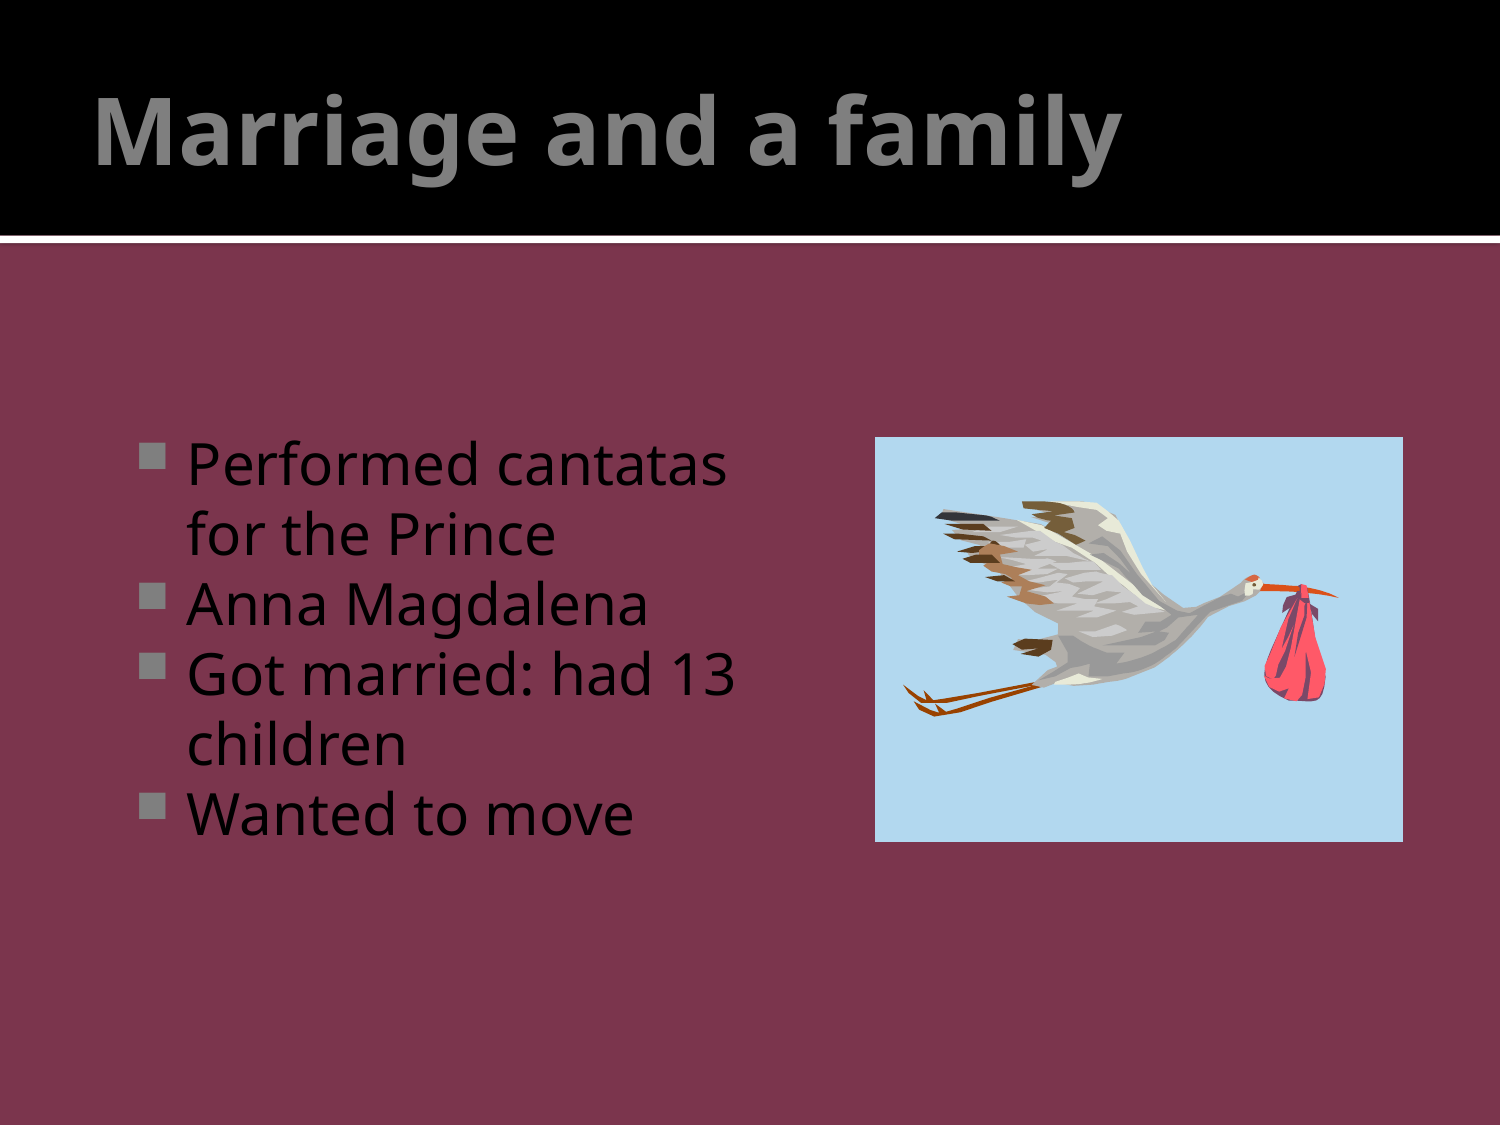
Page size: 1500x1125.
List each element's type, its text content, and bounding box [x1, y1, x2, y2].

title Marriage and a family [75, 24, 1425, 231]
list Performed cantatas for the Prince Anna Magdalena Got married: had 13 children Wanted to move [99, 412, 763, 1125]
picture [874, 437, 1403, 843]
